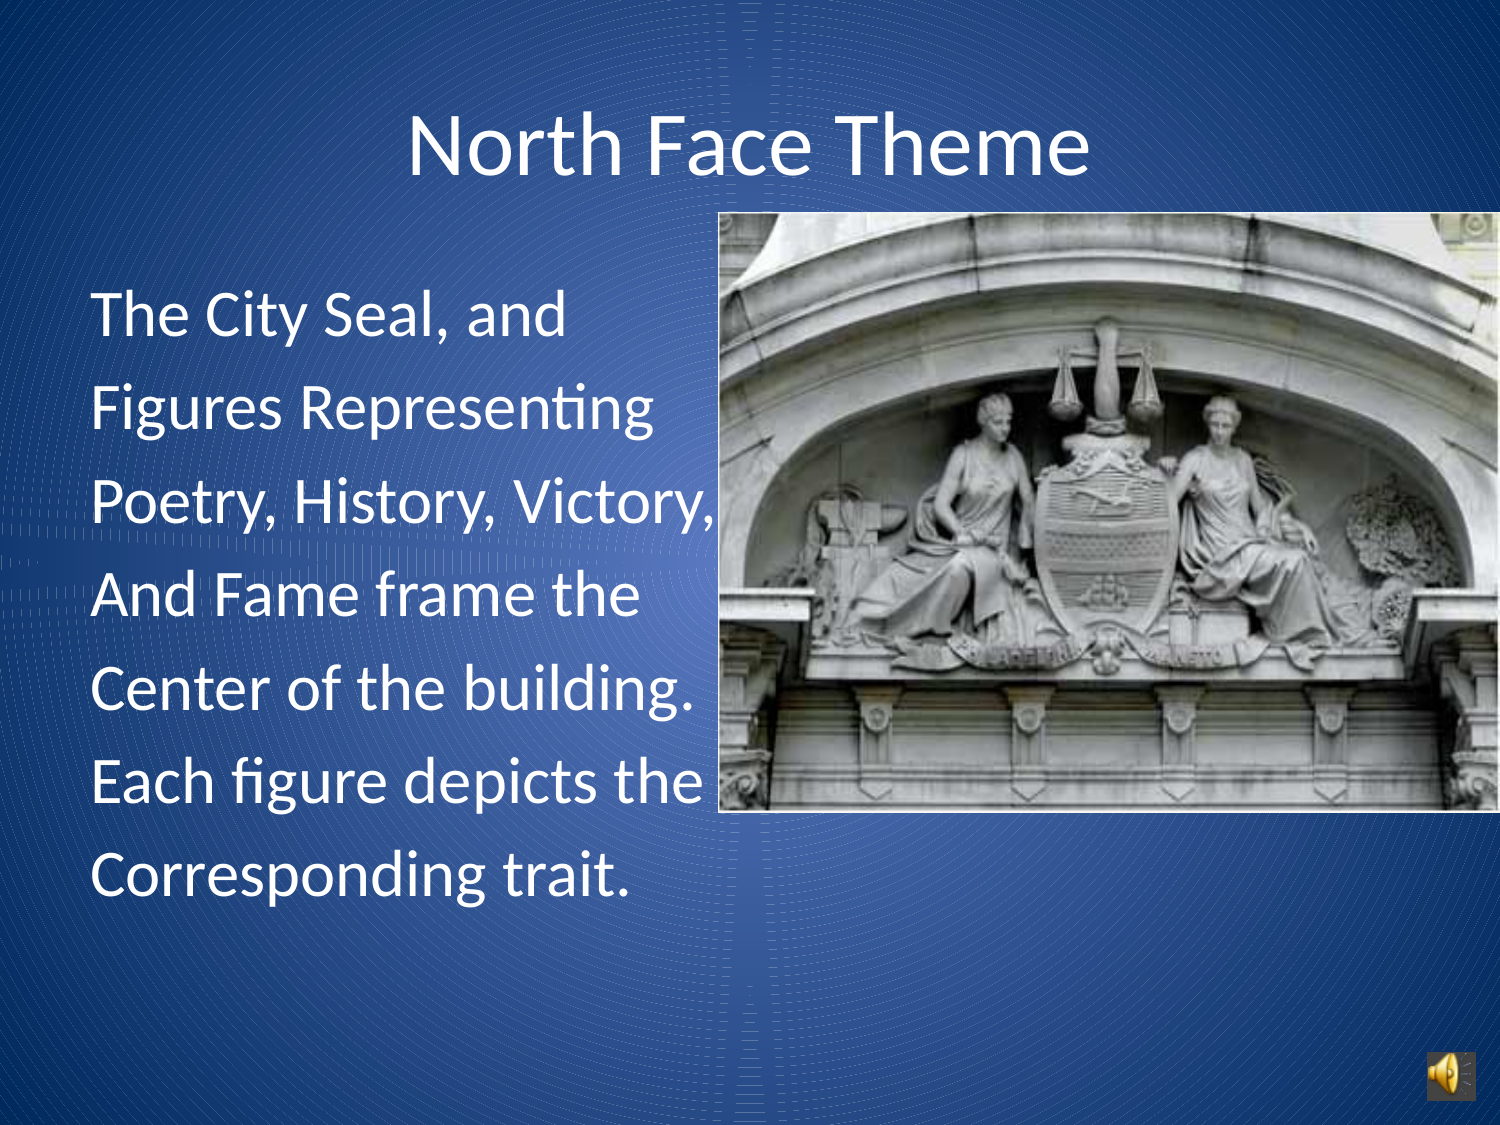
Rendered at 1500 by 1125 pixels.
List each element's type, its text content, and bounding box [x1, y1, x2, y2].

picture [718, 212, 1500, 813]
picture [1426, 1051, 1477, 1102]
list The City Seal, and Figures Representing Poetry, History, Victory, And Fame frame the Center of the building. Each figure depicts the Corresponding trait. [75, 262, 1425, 1005]
title North Face Theme [75, 45, 1425, 233]
